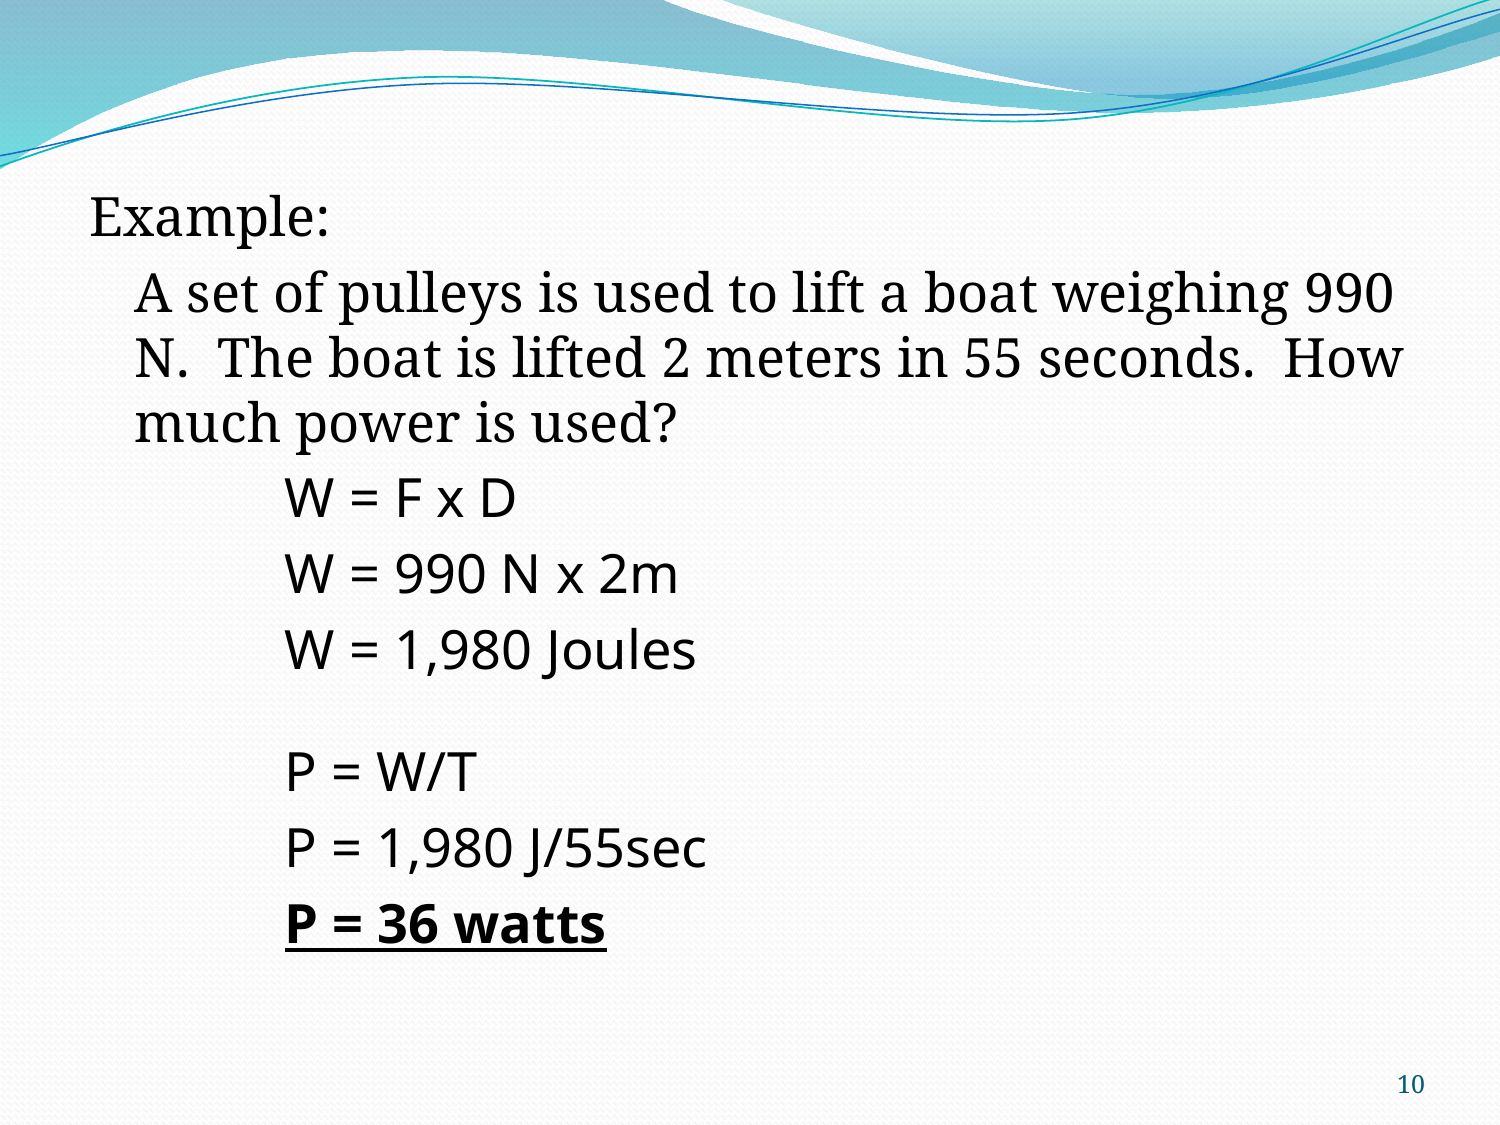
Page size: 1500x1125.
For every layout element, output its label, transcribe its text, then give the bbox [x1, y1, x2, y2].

slide_number 10 [1299, 1042, 1425, 1103]
list Example: A set of pulleys is used to lift a boat weighing 990 N. The boat is lifted 2 meters in 55 seconds. How much power is used? W = F x D W = 990 N x 2m W = 1,980 Joules P = W/T P = 1,980 J/55sec P = 36 watts [75, 174, 1425, 988]
